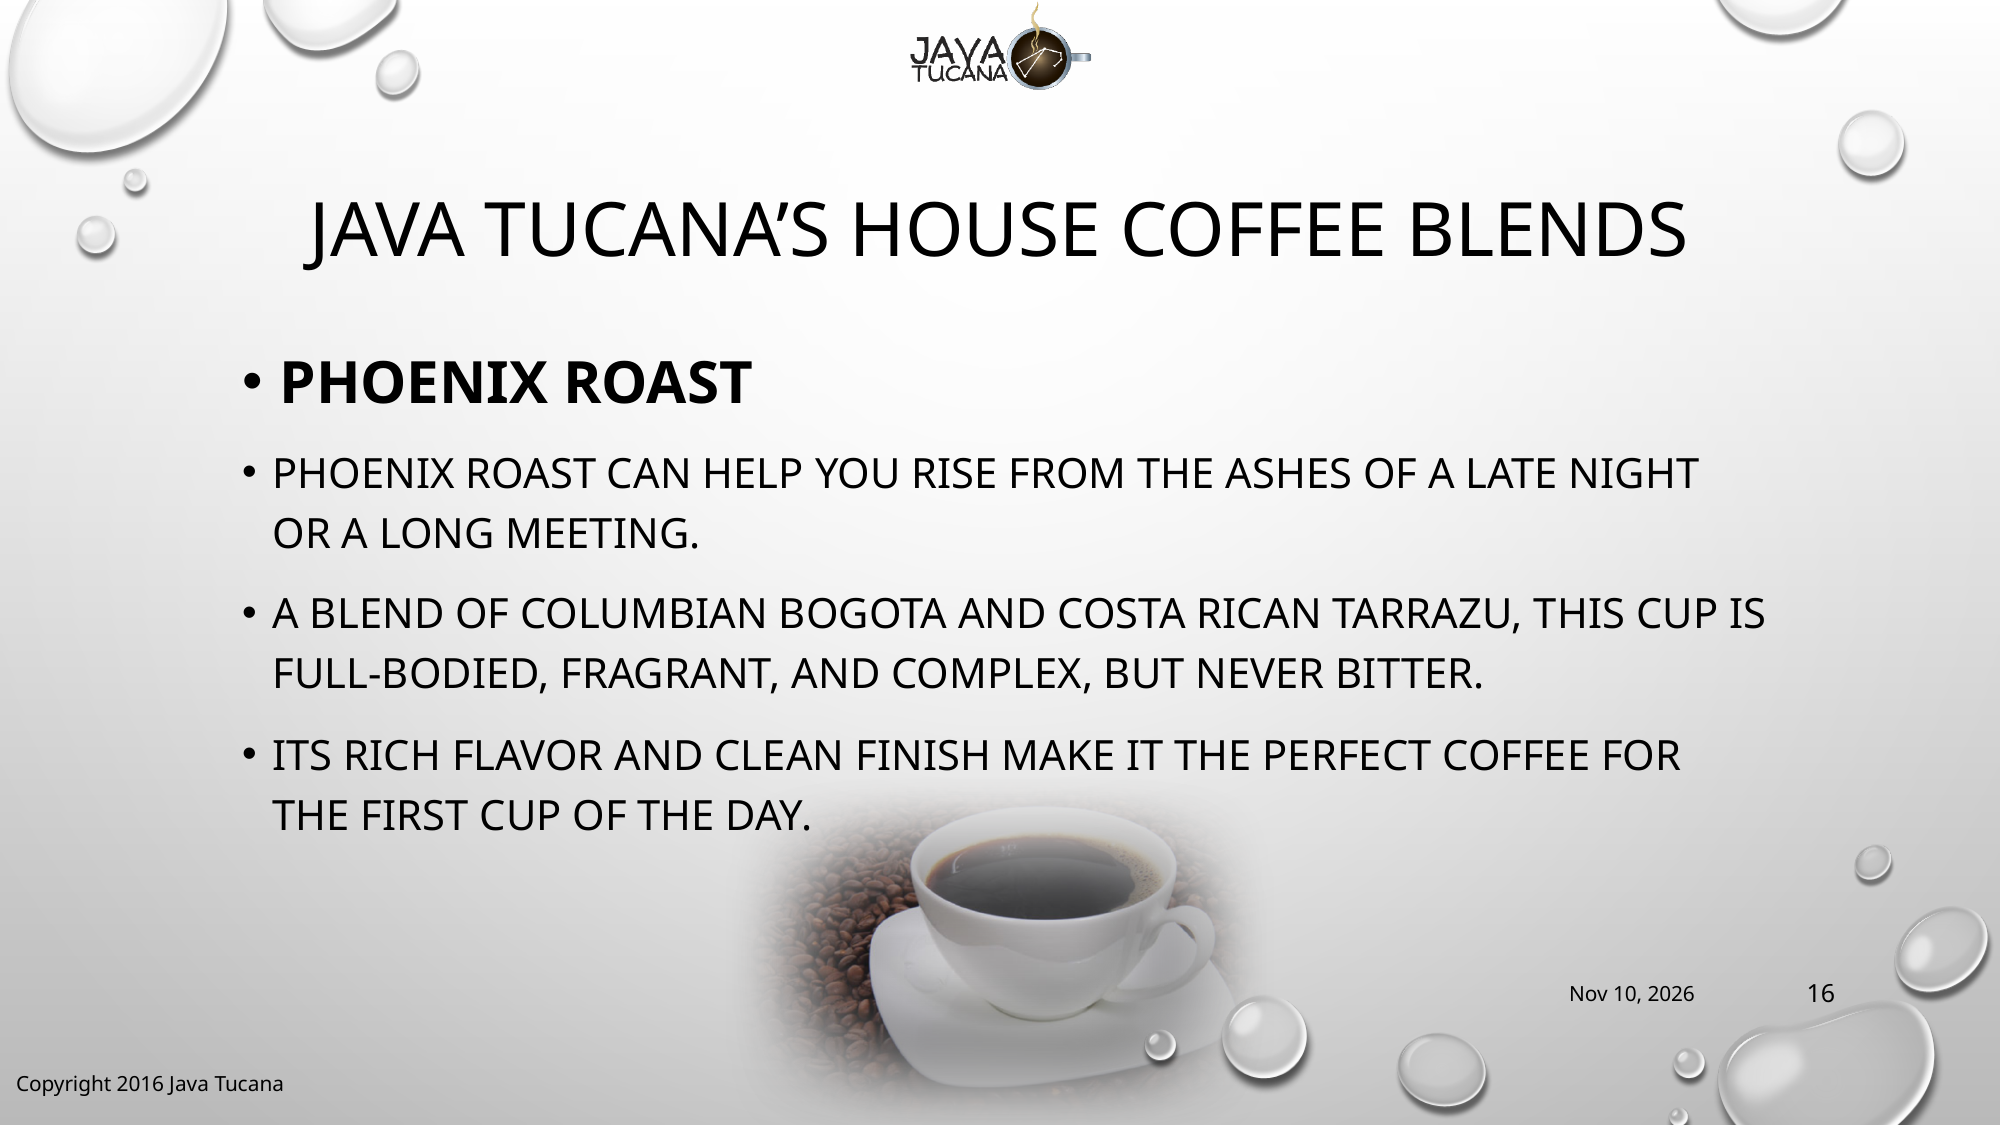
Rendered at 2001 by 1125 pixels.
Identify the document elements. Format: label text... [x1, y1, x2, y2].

footer Copyright 2016 Java Tucana [1, 1055, 1096, 1116]
picture [0, 0, 2000, 1125]
slide_number 8-Feb-16 [1259, 965, 1710, 1025]
title Java Tucana’s house coffee blends [149, 101, 1851, 364]
list Phoenix Roast Phoenix Roast can help you rise from the ashes of a late night or a long meeting. A blend of Columbian Bogota and Costa Rican Tarrazu, this cup is full-bodied, fragrant, and complex, but never bitter. Its rich flavor and clean finish make it the perfect coffee for the first cup of the day. [227, 324, 1783, 985]
slide_number 16 [1724, 965, 1851, 1025]
